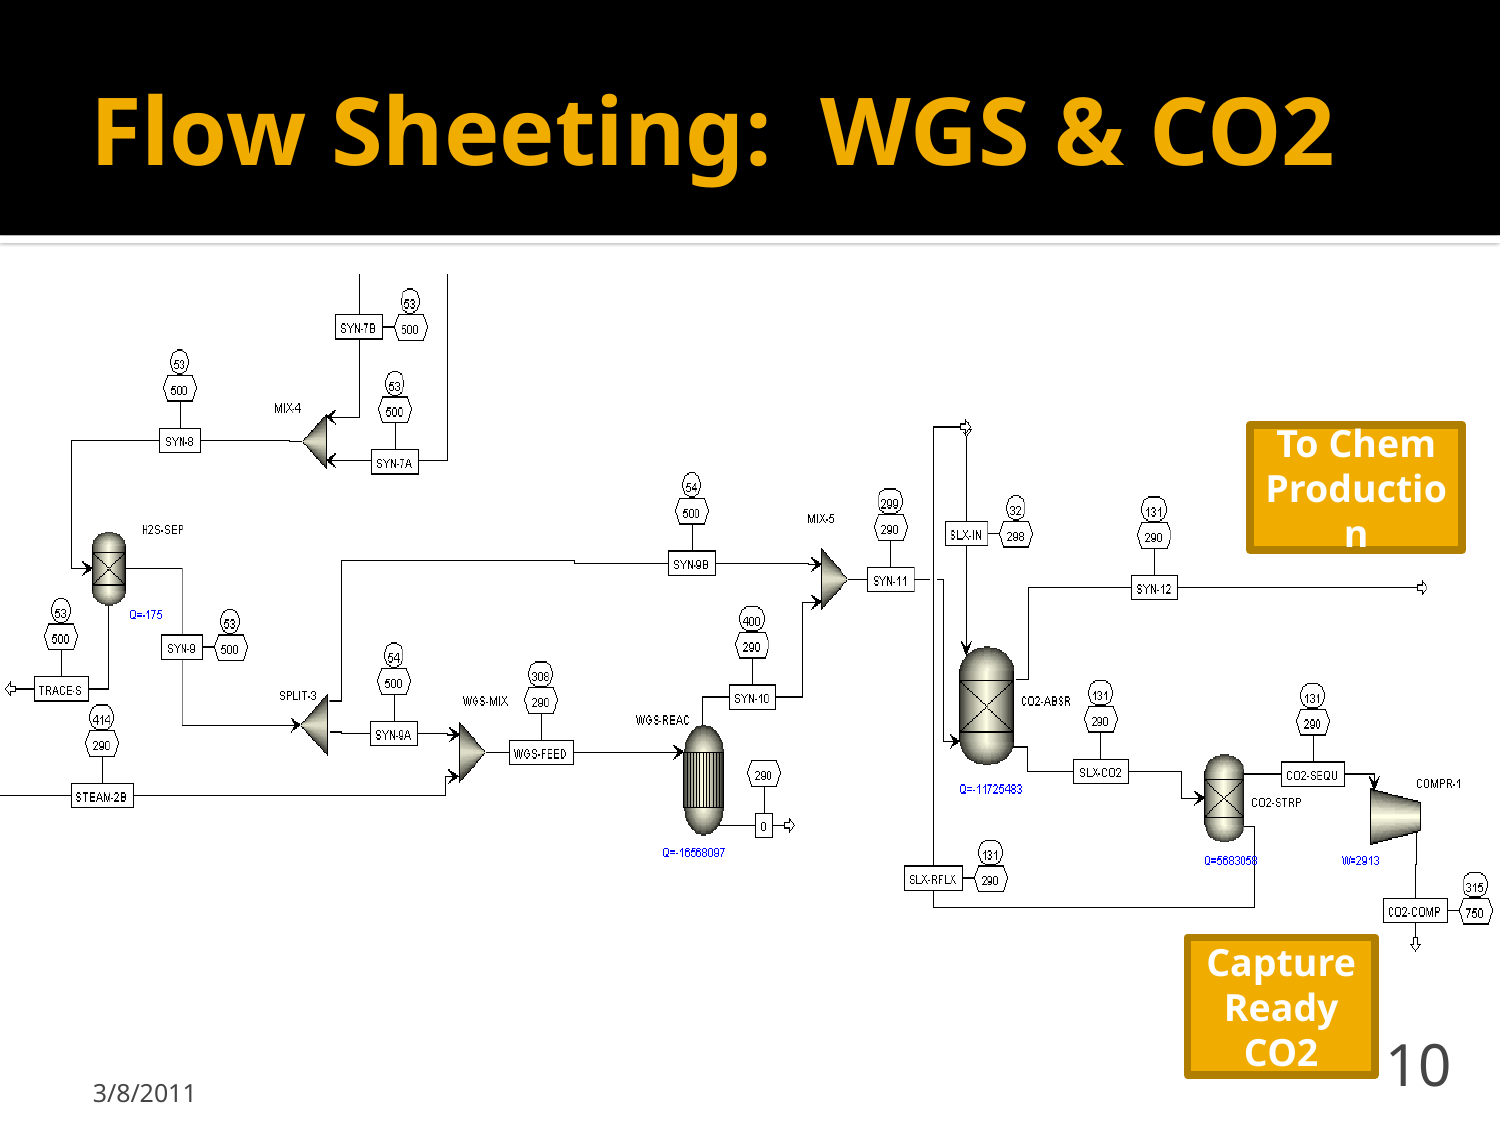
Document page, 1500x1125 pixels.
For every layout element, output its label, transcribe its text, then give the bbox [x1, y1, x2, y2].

title Flow Sheeting: WGS & CO2 [75, 25, 1425, 231]
text_box Capture Ready CO2 [1184, 971, 1379, 1079]
picture [0, 274, 1500, 963]
slide_number 10 [1345, 1062, 1467, 1108]
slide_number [75, 1062, 425, 1108]
